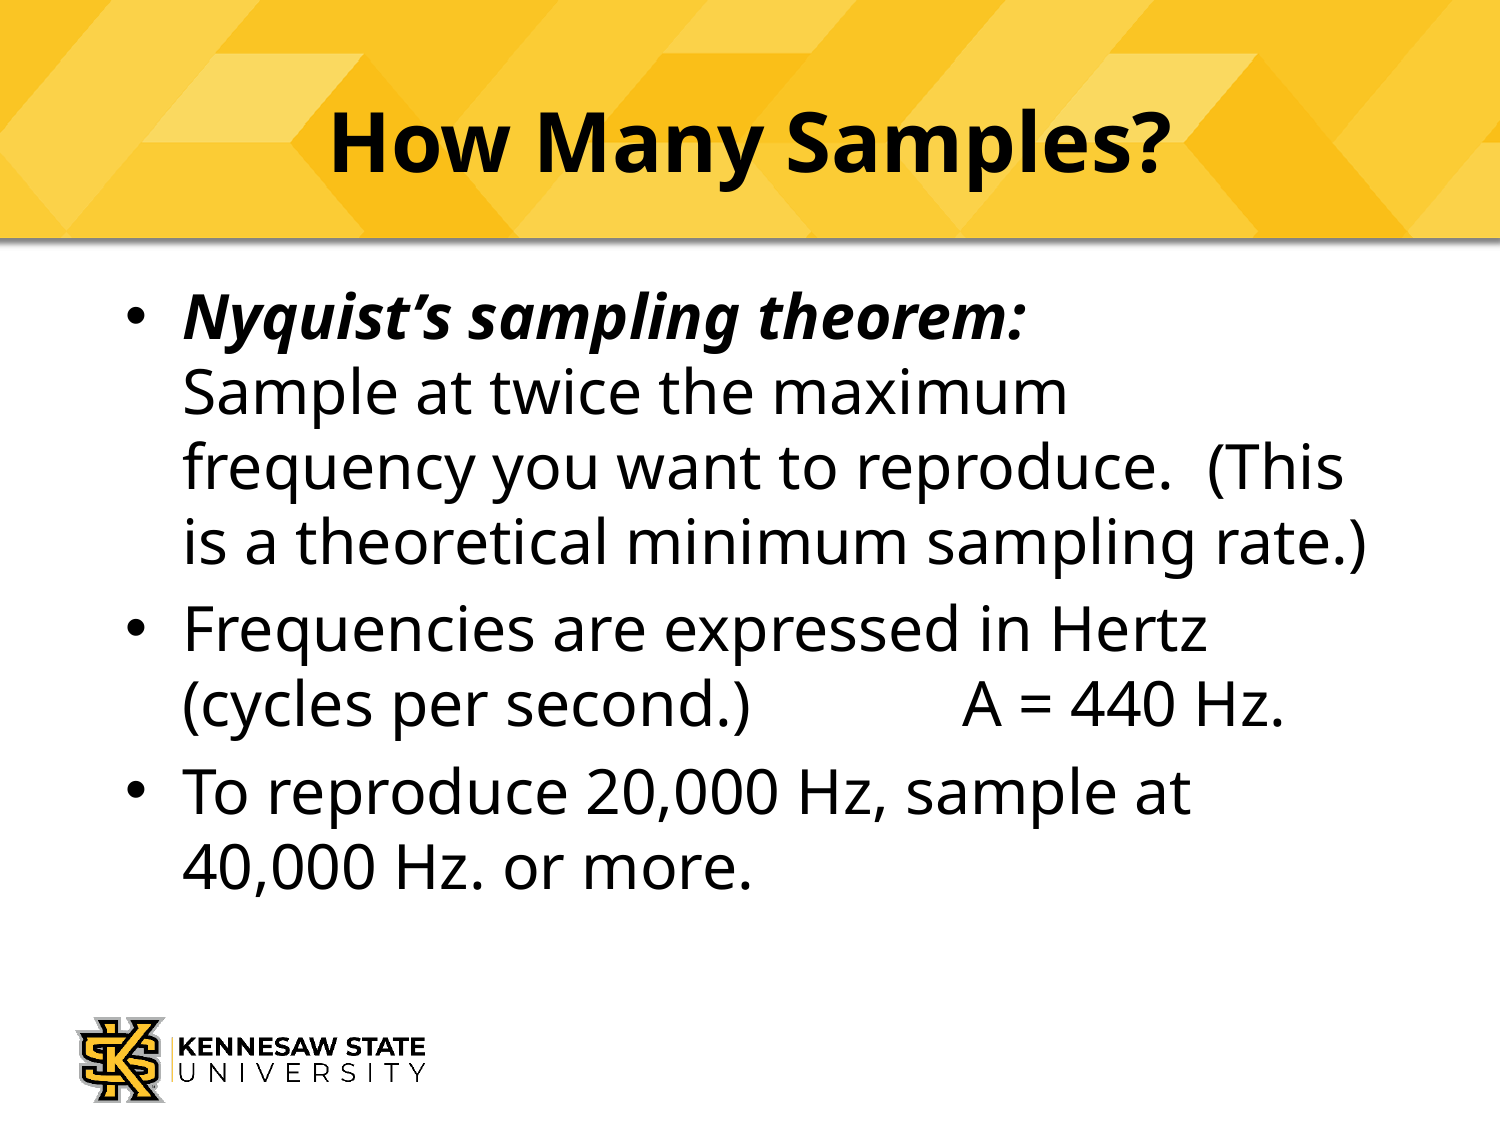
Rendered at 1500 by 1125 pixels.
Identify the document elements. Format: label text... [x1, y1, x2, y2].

title How Many Samples? [75, 45, 1425, 233]
picture [0, 0, 1500, 251]
picture [75, 1017, 425, 1103]
list Nyquist’s sampling theorem: Sample at twice the maximum frequency you want to reproduce. (This is a theoretical minimum sampling rate.) Frequencies are expressed in Hertz (cycles per second.) A = 440 Hz. To reproduce 20,000 Hz, sample at 40,000 Hz. or more. [110, 269, 1386, 1011]
